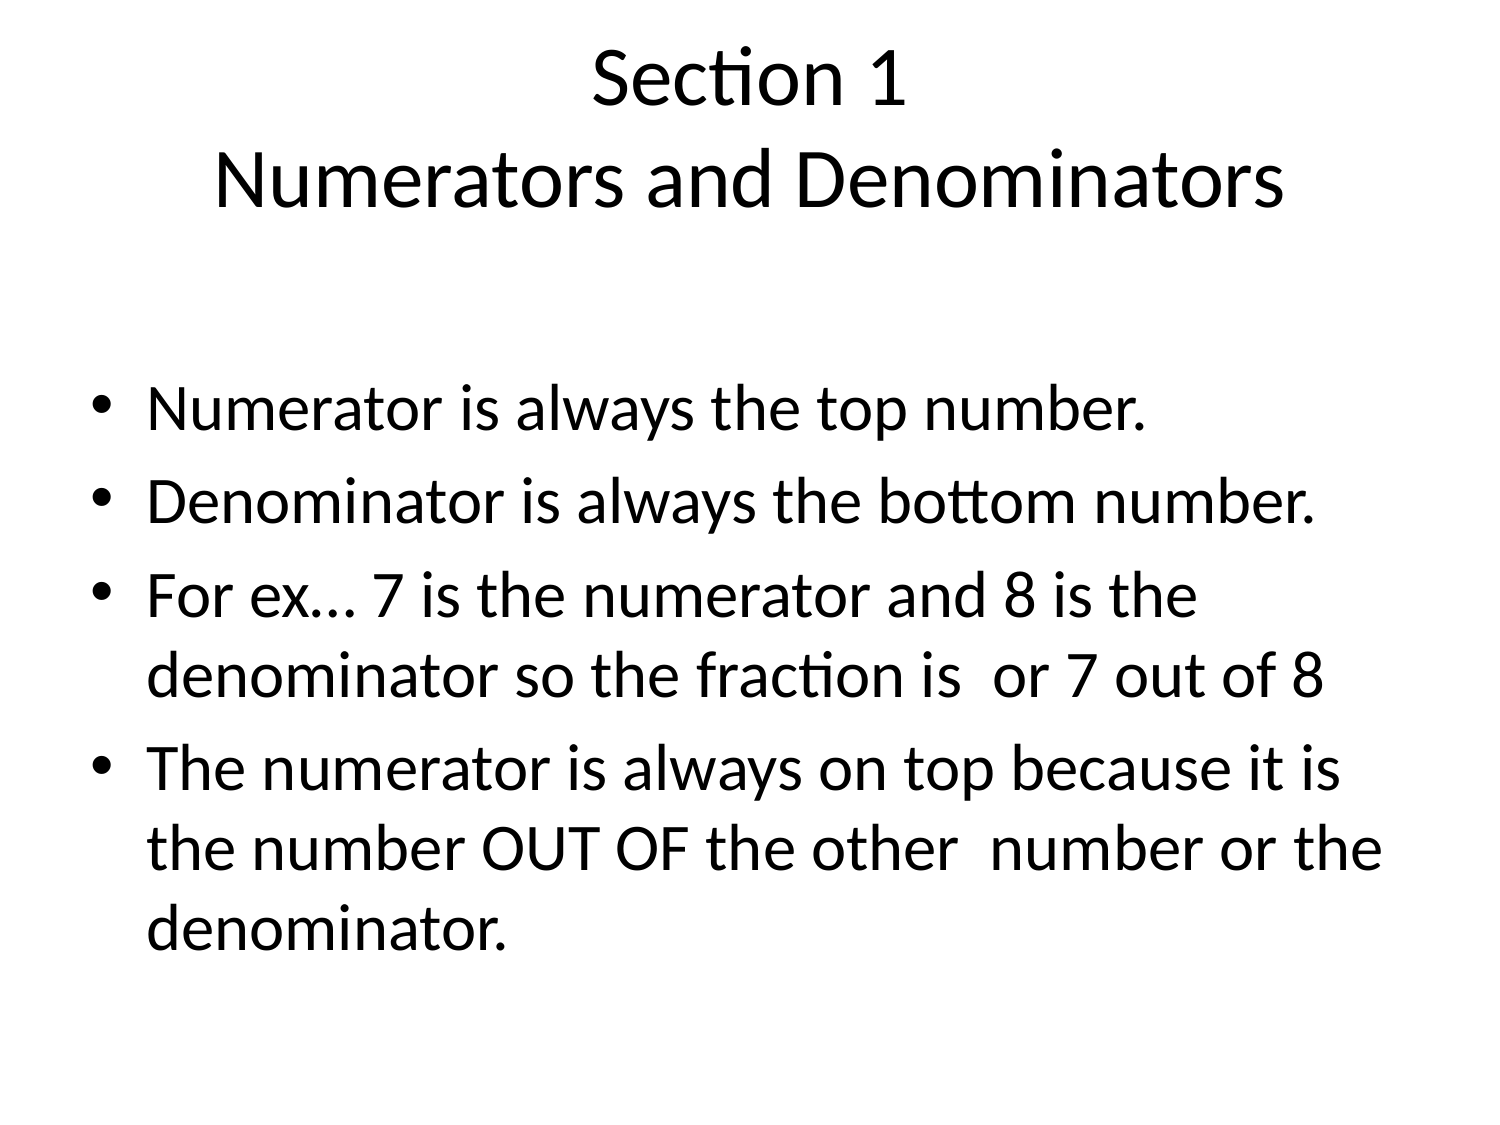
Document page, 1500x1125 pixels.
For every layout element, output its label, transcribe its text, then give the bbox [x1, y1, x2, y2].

title Section 1 Numerators and Denominators [75, 12, 1425, 233]
